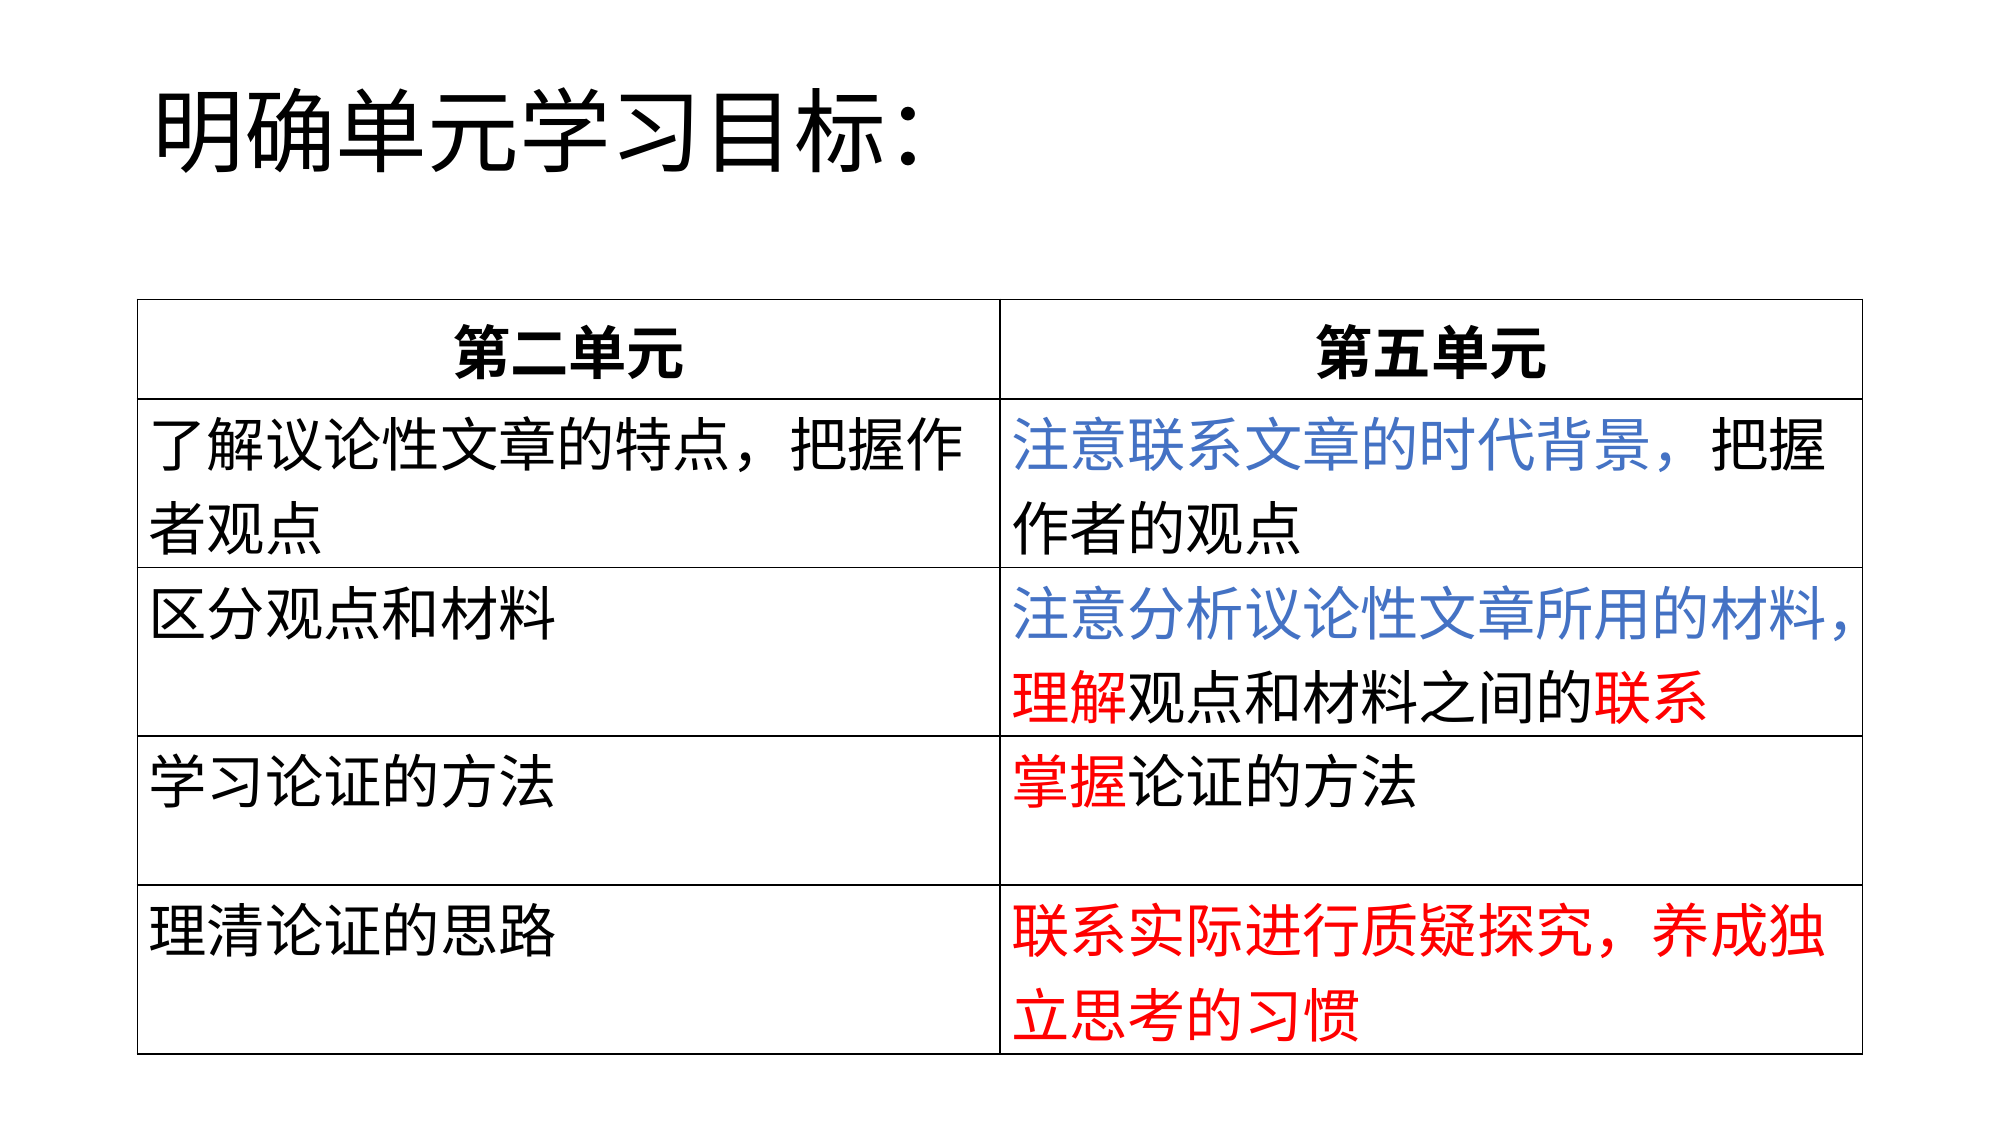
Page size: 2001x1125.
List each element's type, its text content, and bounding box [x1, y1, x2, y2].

table_cell 区分观点和材料 [138, 568, 999, 735]
table_cell 注意联系文章的时代背景，把握作者的观点 [1001, 400, 1862, 567]
table_cell 理清论证的思路 [138, 886, 999, 1053]
table_cell 注意分析议论性文章所用的材料，理解观点和材料之间的联系 [1001, 568, 1862, 735]
table_cell 学习论证的方法 [138, 737, 999, 884]
table_header 第五单元 [1001, 300, 1862, 398]
table_cell 掌握论证的方法 [1001, 737, 1862, 884]
table_cell 了解议论性文章的特点，把握作者观点 [138, 400, 999, 567]
table_header 第二单元 [138, 300, 999, 398]
title 明确单元学习目标： [137, 59, 1833, 211]
table_cell 联系实际进行质疑探究，养成独立思考的习惯 [1001, 886, 1862, 1053]
